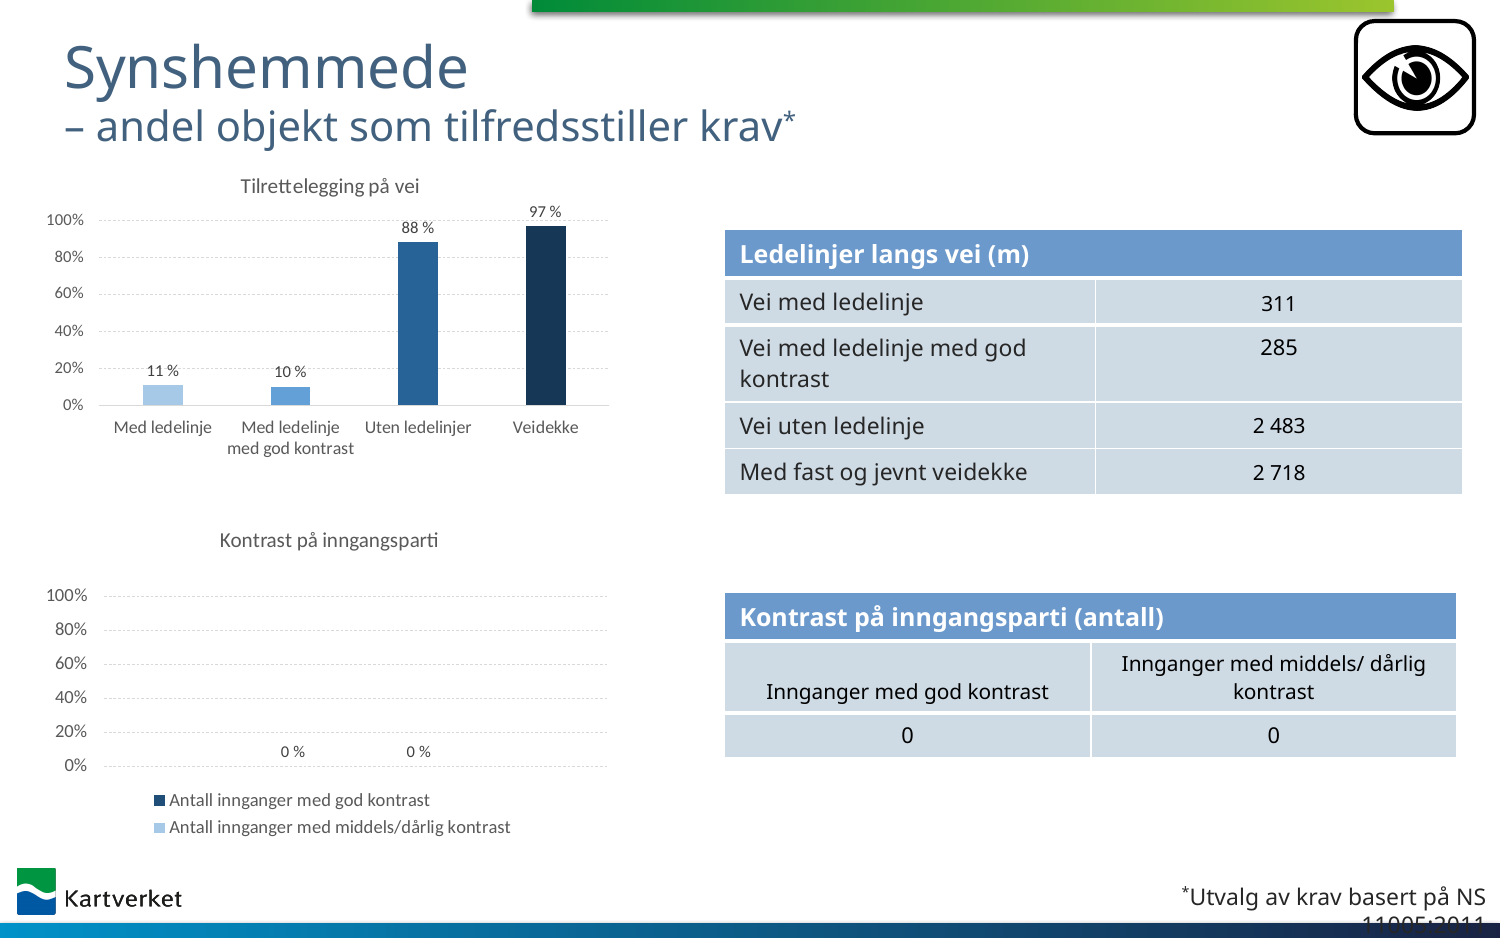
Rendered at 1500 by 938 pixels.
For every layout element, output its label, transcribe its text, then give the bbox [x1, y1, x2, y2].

table_cell 0 [725, 715, 1090, 757]
table_cell Med fast og jevnt veidekke [725, 449, 1095, 494]
table_header Ledelinjer langs vei (m) [725, 230, 1462, 276]
table_cell 0 [1092, 715, 1456, 757]
table_cell Innganger med middels/ dårlig kontrast [1092, 643, 1456, 711]
text_box Synshemmede – andel objekt som tilfredsstiller krav* [49, 24, 1431, 158]
picture [41, 520, 618, 846]
table_cell Vei uten ledelinje [725, 403, 1095, 448]
table_cell 2 483 [1096, 403, 1462, 448]
table_cell 311 [1096, 280, 1462, 323]
table_cell 285 [1096, 327, 1462, 401]
table_cell 2 718 [1096, 449, 1462, 494]
table_cell Vei med ledelinje med god kontrast [725, 327, 1095, 401]
picture [41, 166, 619, 492]
table_cell Vei med ledelinje [725, 280, 1095, 323]
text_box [1355, 20, 1475, 134]
text_box *Utvalg av krav basert på NS 11005:2011 [1068, 873, 1500, 938]
table_header Kontrast på inngangsparti (antall) [725, 593, 1456, 639]
table_cell Innganger med god kontrast [725, 643, 1090, 711]
